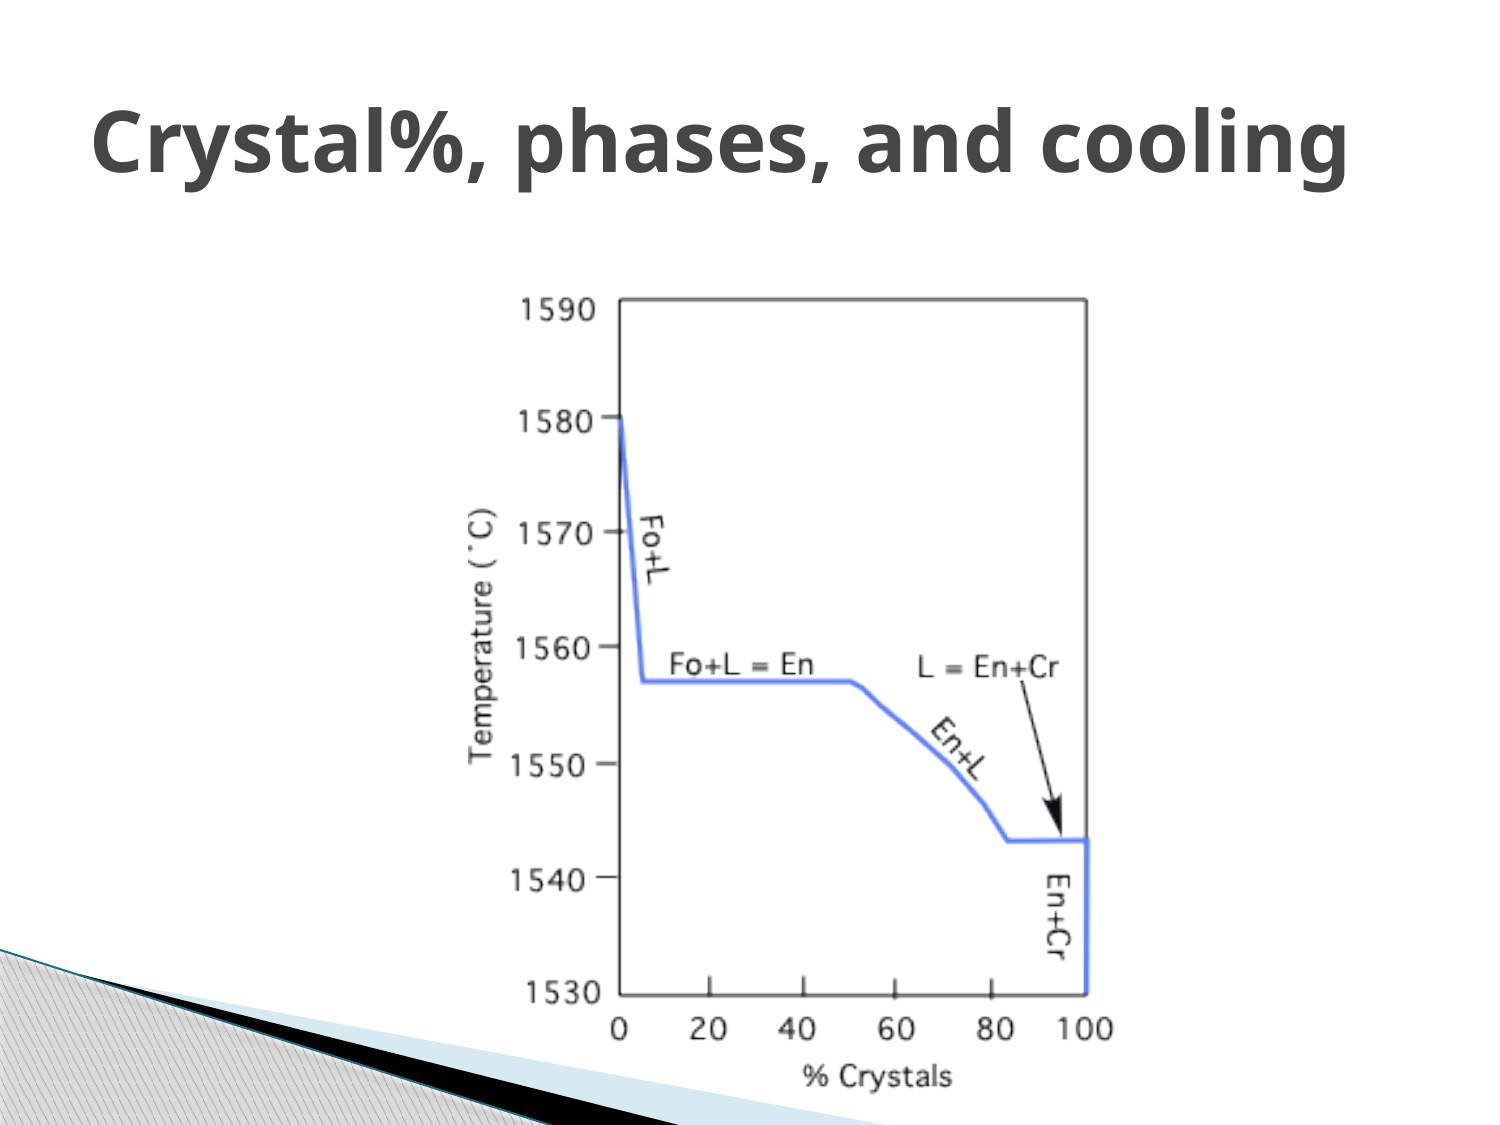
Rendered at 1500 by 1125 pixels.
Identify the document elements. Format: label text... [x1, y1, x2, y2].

title Crystal%, phases, and cooling [75, 45, 1425, 233]
picture [468, 289, 1118, 1098]
